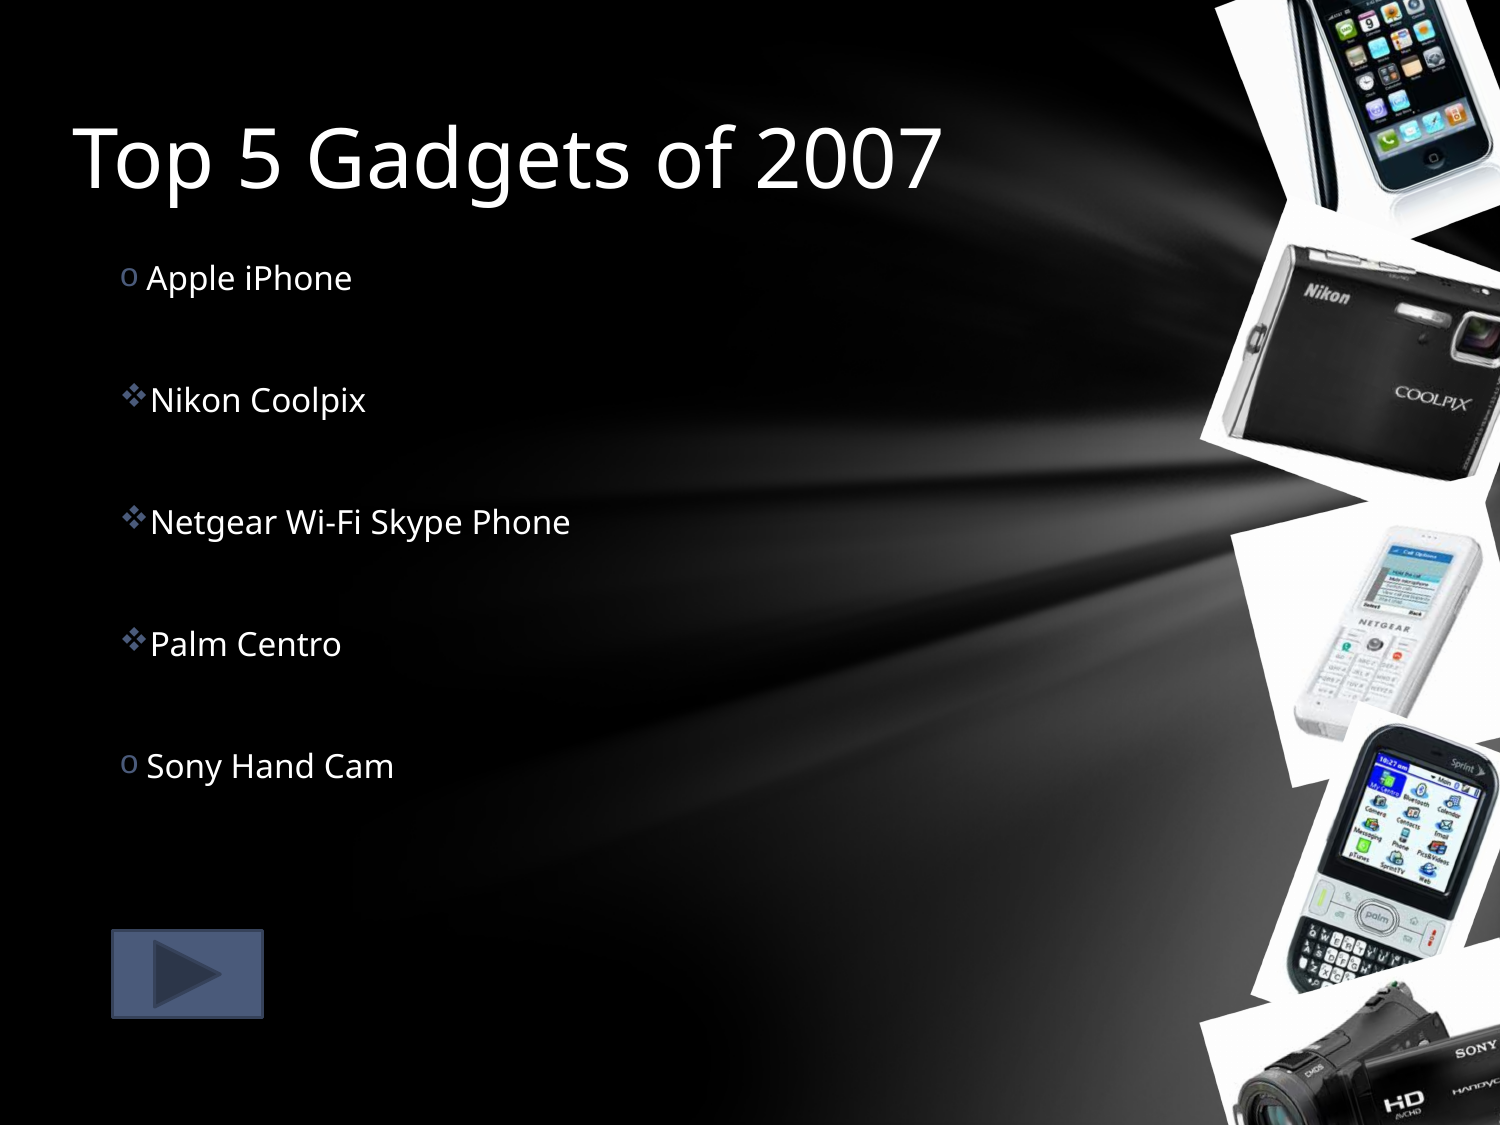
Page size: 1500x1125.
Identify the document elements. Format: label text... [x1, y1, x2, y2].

text_box [111, 929, 264, 1019]
list Apple iPhone Nikon Coolpix Netgear Wi-Fi Skype Phone Palm Centro Sony Hand Cam [75, 249, 1292, 993]
title Top 5 Gadgets of 2007 [57, 37, 1251, 213]
picture [1200, 0, 1500, 1125]
